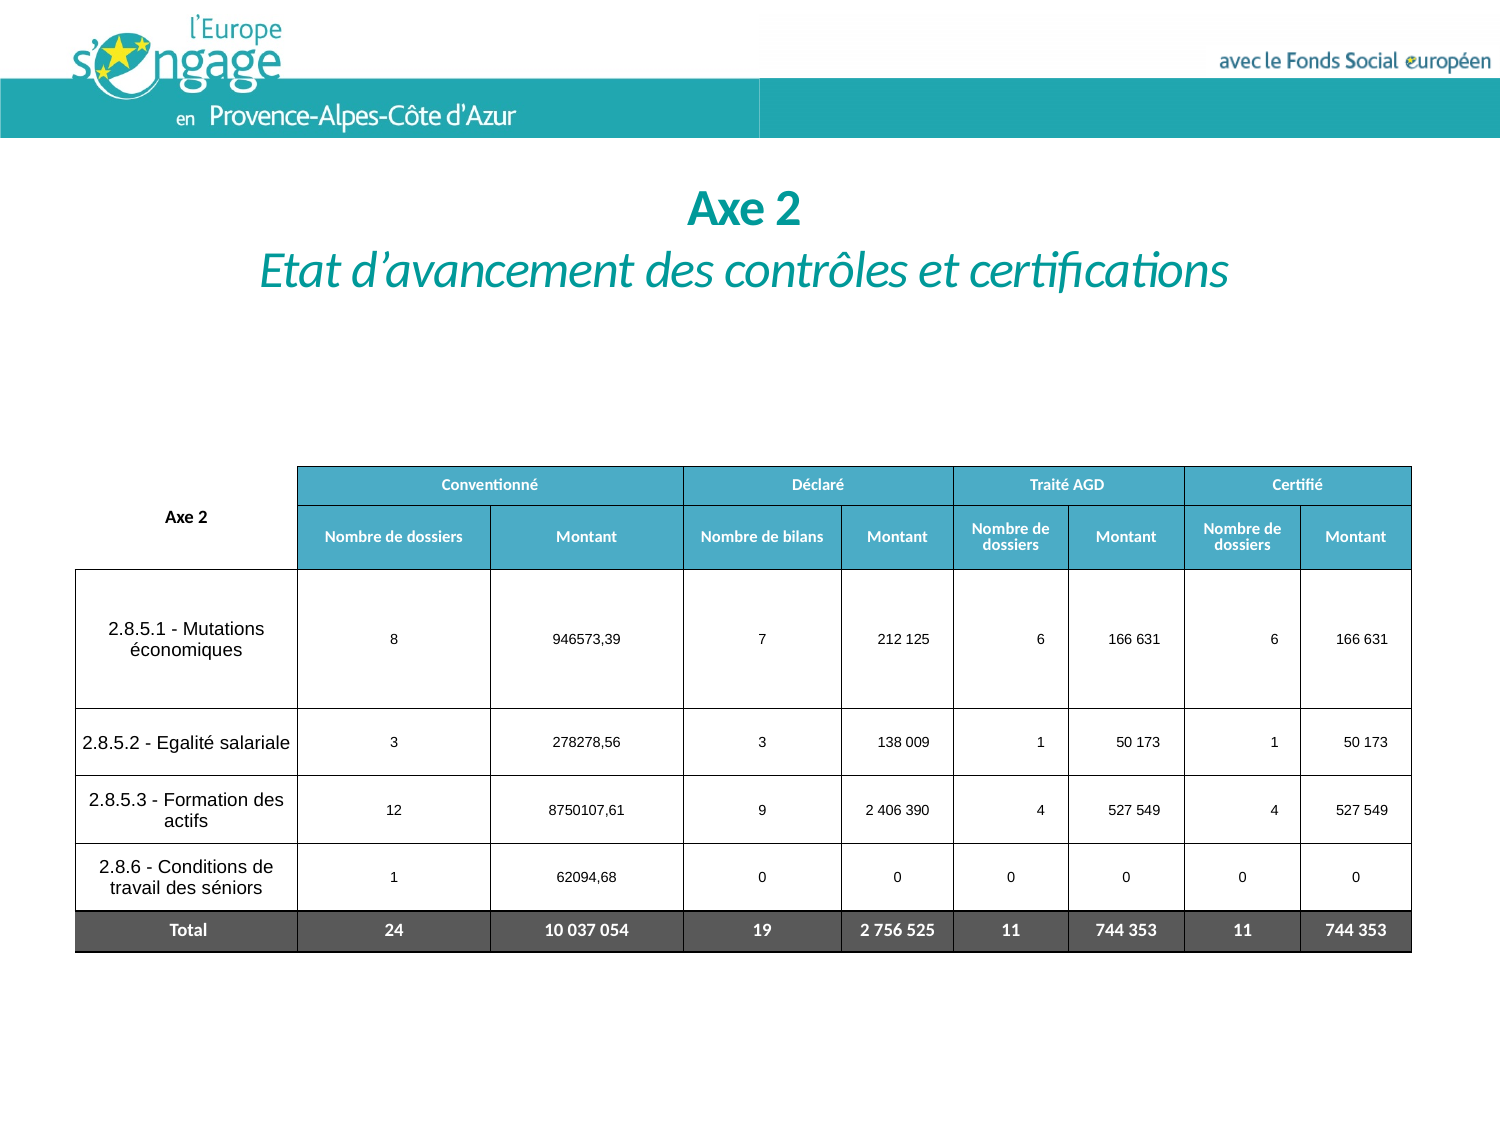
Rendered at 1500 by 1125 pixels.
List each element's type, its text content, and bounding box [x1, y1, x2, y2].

table_cell 212 125 [842, 570, 953, 708]
table_header Traité AGD [954, 467, 1184, 505]
table_cell 2 756 525 [842, 912, 953, 951]
table_cell Nombre de dossiers [954, 506, 1068, 569]
table_cell 2.8.5.2 - Egalité salariale [76, 709, 297, 775]
table_cell 4 [954, 776, 1068, 843]
table_cell 8 [298, 570, 490, 708]
table_cell 138 009 [842, 709, 953, 775]
table_cell 3 [684, 709, 841, 775]
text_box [0, 14, 1500, 138]
table_cell 1 [1185, 709, 1300, 775]
table_cell 1 [954, 709, 1068, 775]
table_header Déclaré [684, 467, 953, 505]
table_cell 62094,68 [491, 844, 683, 910]
table_cell Nombre de bilans [684, 506, 841, 569]
table_cell 0 [842, 844, 953, 910]
picture [1205, 45, 1500, 76]
table_cell Montant [1301, 506, 1411, 569]
title Axe 2 Etat d’avancement des contrôles et certifications [41, 146, 1448, 338]
table_header Axe 2 [75, 467, 297, 569]
table_cell 6 [1185, 570, 1300, 708]
table_cell Nombre de dossiers [298, 506, 490, 569]
table_header Certifié [1185, 467, 1411, 505]
table_cell 0 [1185, 844, 1300, 910]
table_cell 6 [954, 570, 1068, 708]
table_cell 0 [954, 844, 1068, 910]
table_cell Montant [842, 506, 953, 569]
table_cell 744 353 [1301, 912, 1411, 951]
table_cell 2.8.5.1 - Mutations économiques [76, 570, 297, 708]
table_cell Montant [491, 506, 683, 569]
table_cell 527 549 [1301, 776, 1411, 843]
table_cell 24 [298, 912, 490, 951]
table_cell 50 173 [1301, 709, 1411, 775]
table_cell 166 631 [1069, 570, 1184, 708]
table_cell 2 406 390 [842, 776, 953, 843]
table_cell 0 [684, 844, 841, 910]
table_cell 8750107,61 [491, 776, 683, 843]
table_cell 1 [298, 844, 490, 910]
table_cell 2.8.5.3 - Formation des actifs [76, 776, 297, 843]
table_cell 4 [1185, 776, 1300, 843]
table_cell 2.8.6 - Conditions de travail des séniors [76, 844, 297, 910]
table_cell 9 [684, 776, 841, 843]
table_cell 0 [1301, 844, 1411, 910]
table_cell 0 [1069, 844, 1184, 910]
table_cell 744 353 [1069, 912, 1184, 951]
table_cell 11 [1185, 912, 1300, 951]
table_cell 7 [684, 570, 841, 708]
table_cell 50 173 [1069, 709, 1184, 775]
table_cell 946573,39 [491, 570, 683, 708]
table_cell 278278,56 [491, 709, 683, 775]
table_cell 166 631 [1301, 570, 1411, 708]
table_cell 12 [298, 776, 490, 843]
table_cell 3 [298, 709, 490, 775]
table_cell 527 549 [1069, 776, 1184, 843]
table_cell Nombre de dossiers [1185, 506, 1300, 569]
table_cell 19 [684, 912, 841, 951]
table_cell 10 037 054 [491, 912, 683, 951]
table_cell Total [75, 912, 297, 951]
table_cell 11 [954, 912, 1068, 951]
table_header Conventionné [298, 467, 683, 505]
table_cell Montant [1069, 506, 1184, 569]
